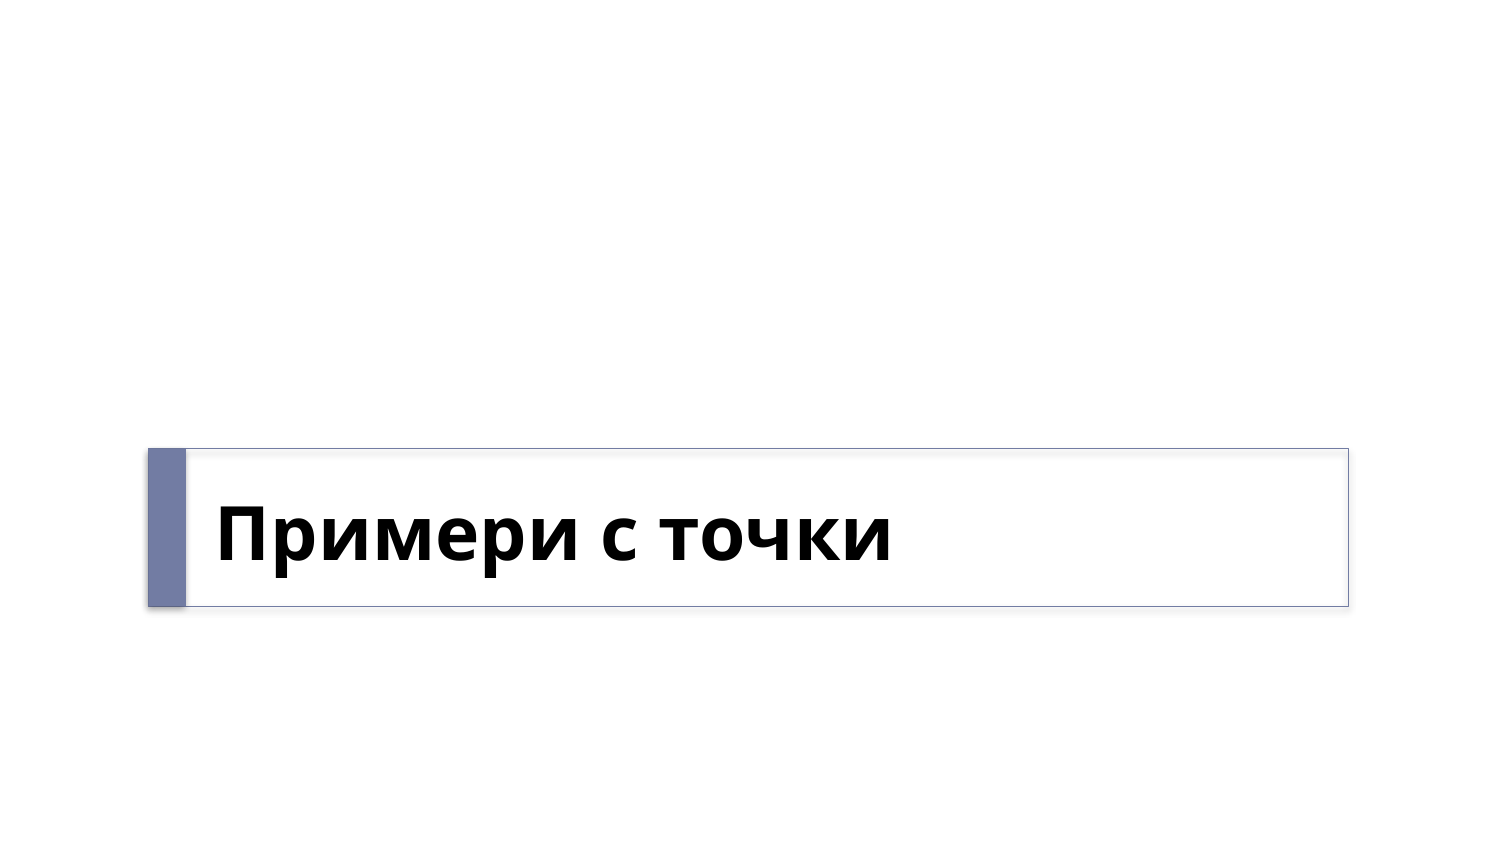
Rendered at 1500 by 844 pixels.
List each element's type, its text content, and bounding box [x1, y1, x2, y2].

title Примери с точки [200, 478, 1325, 600]
